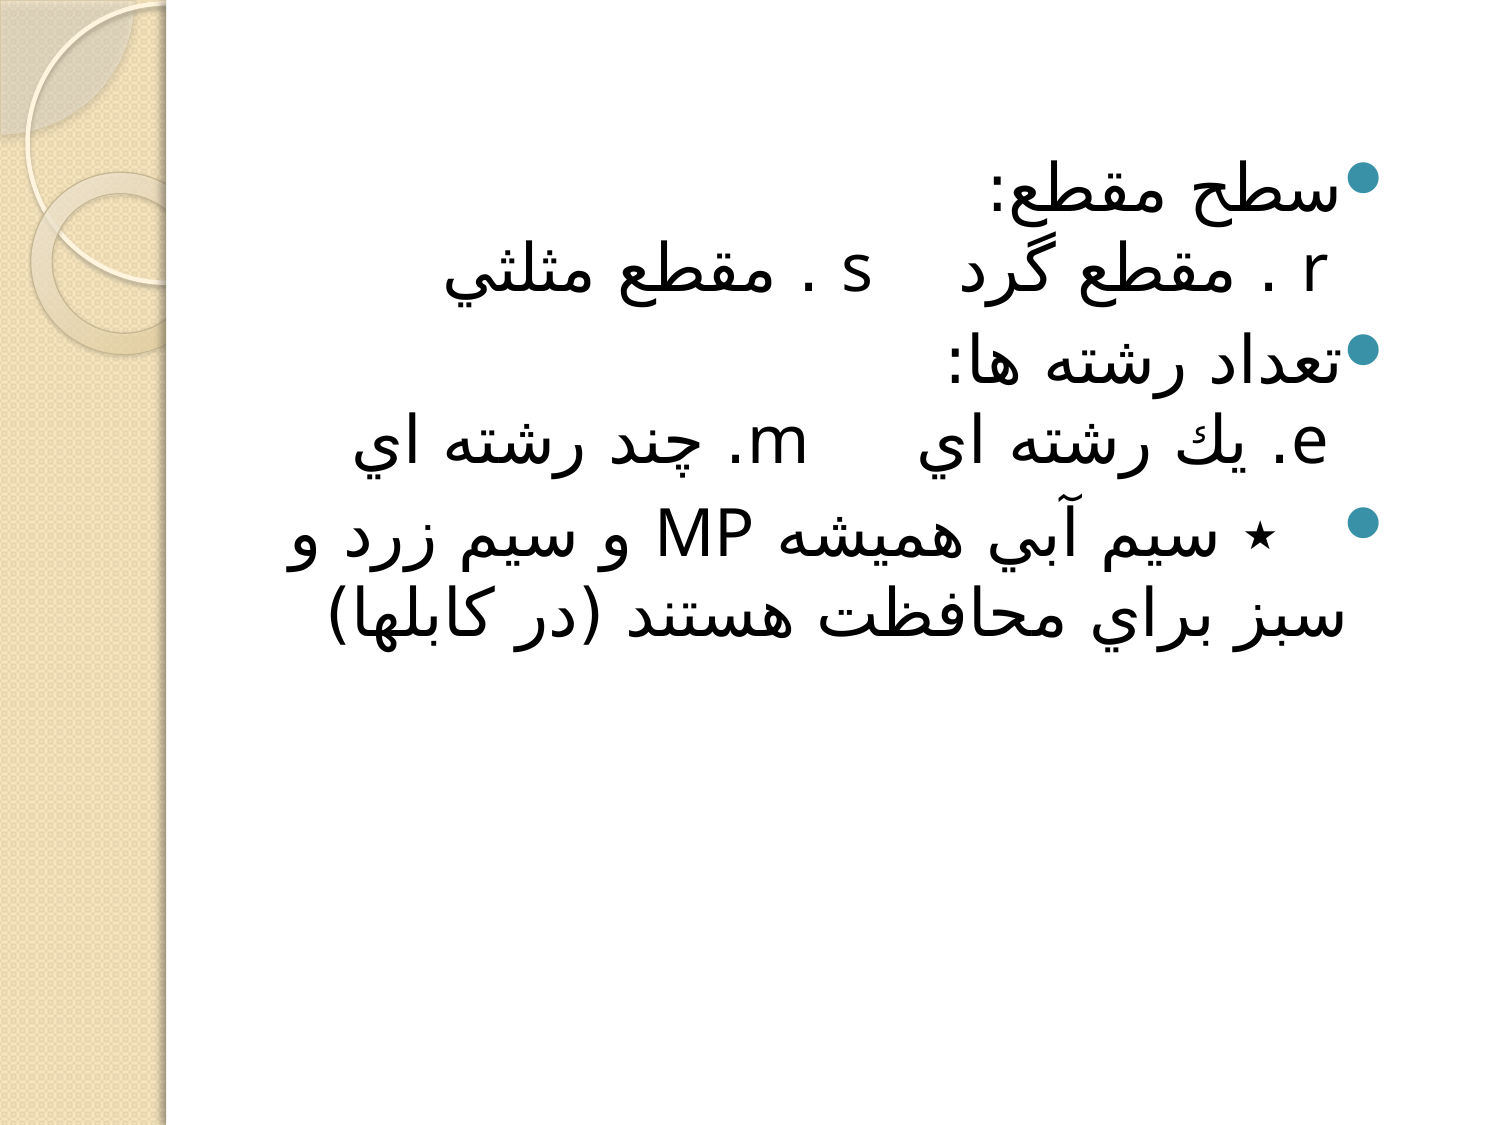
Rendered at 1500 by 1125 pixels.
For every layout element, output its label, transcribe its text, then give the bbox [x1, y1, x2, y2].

list سطح مقطع: r . مقطع گرد s . مقطع مثلثي تعداد رشته ها: e. يك رشته اي m. چند رشته اي ٭ سيم آبي هميشه MP و سيم زرد و سبز براي محافظت هستند (در كابلها) [159, 137, 1425, 1005]
